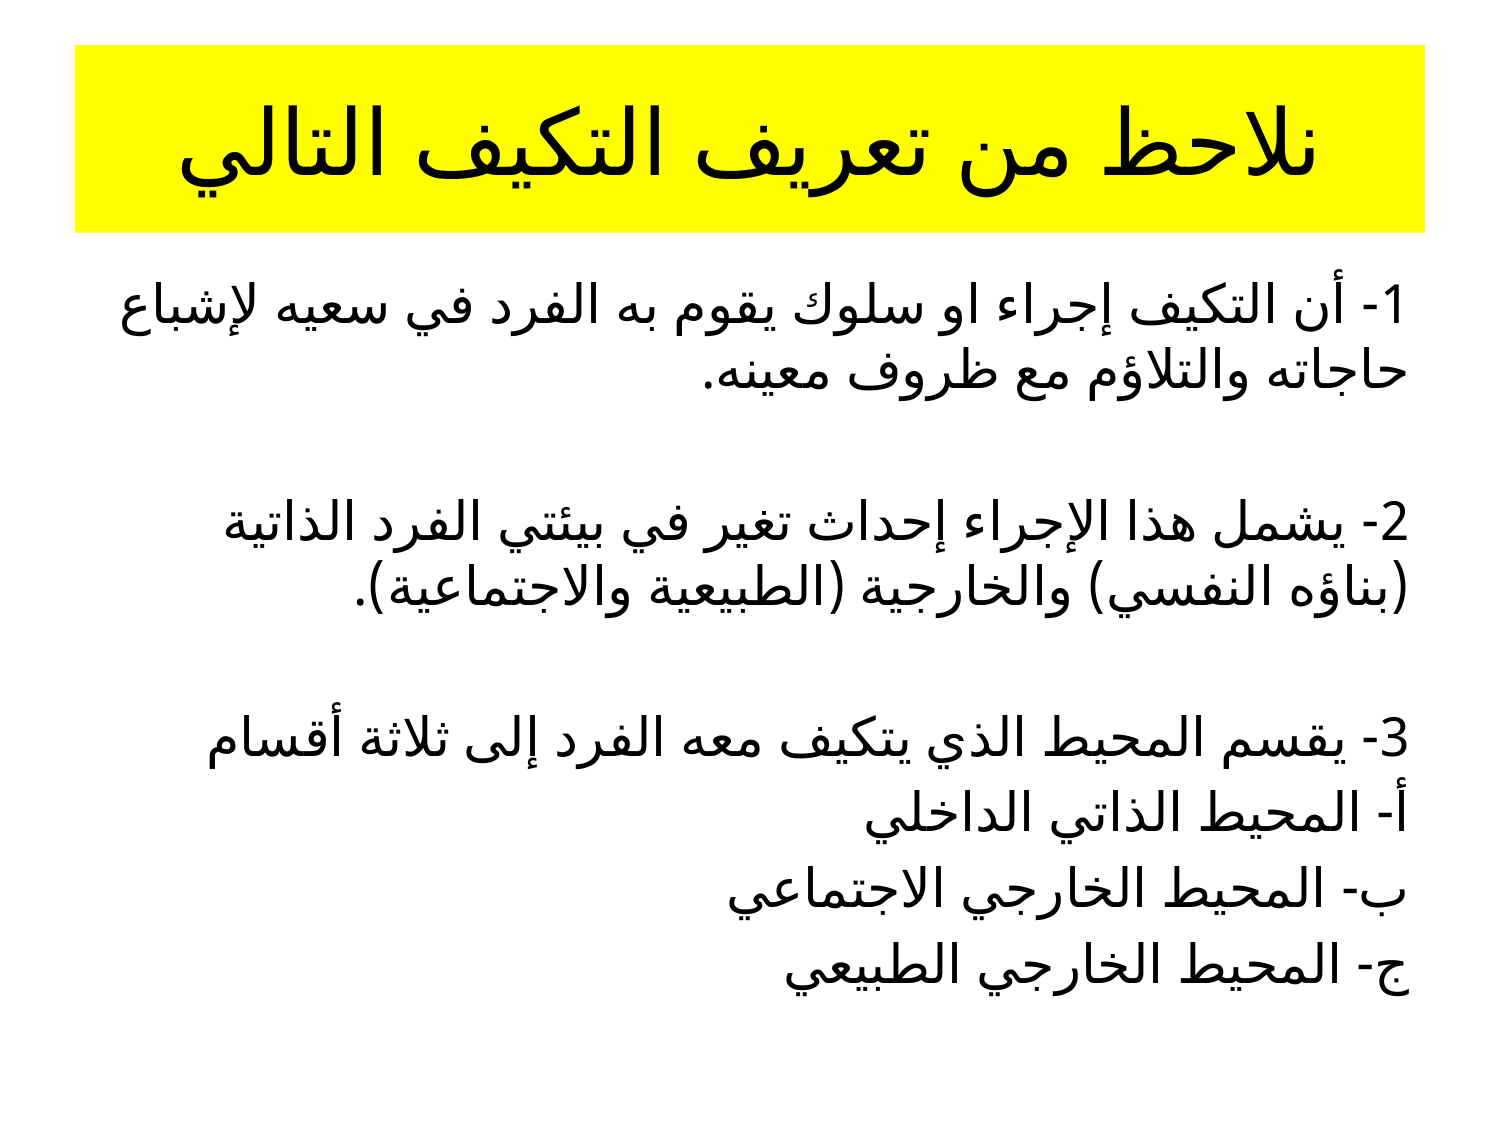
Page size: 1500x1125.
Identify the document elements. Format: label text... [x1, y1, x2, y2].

title نلاحظ من تعريف التكيف التالي [75, 45, 1425, 233]
list 1- أن التكيف إجراء او سلوك يقوم به الفرد في سعيه لإشباع حاجاته والتلاؤم مع ظروف معينه. 2- يشمل هذا الإجراء إحداث تغير في بيئتي الفرد الذاتية (بناؤه النفسي) والخارجية (الطبيعية والاجتماعية). 3- يقسم المحيط الذي يتكيف معه الفرد إلى ثلاثة أقسام أ- المحيط الذاتي الداخلي ب- المحيط الخارجي الاجتماعي ج- المحيط الخارجي الطبيعي [75, 262, 1425, 1005]
